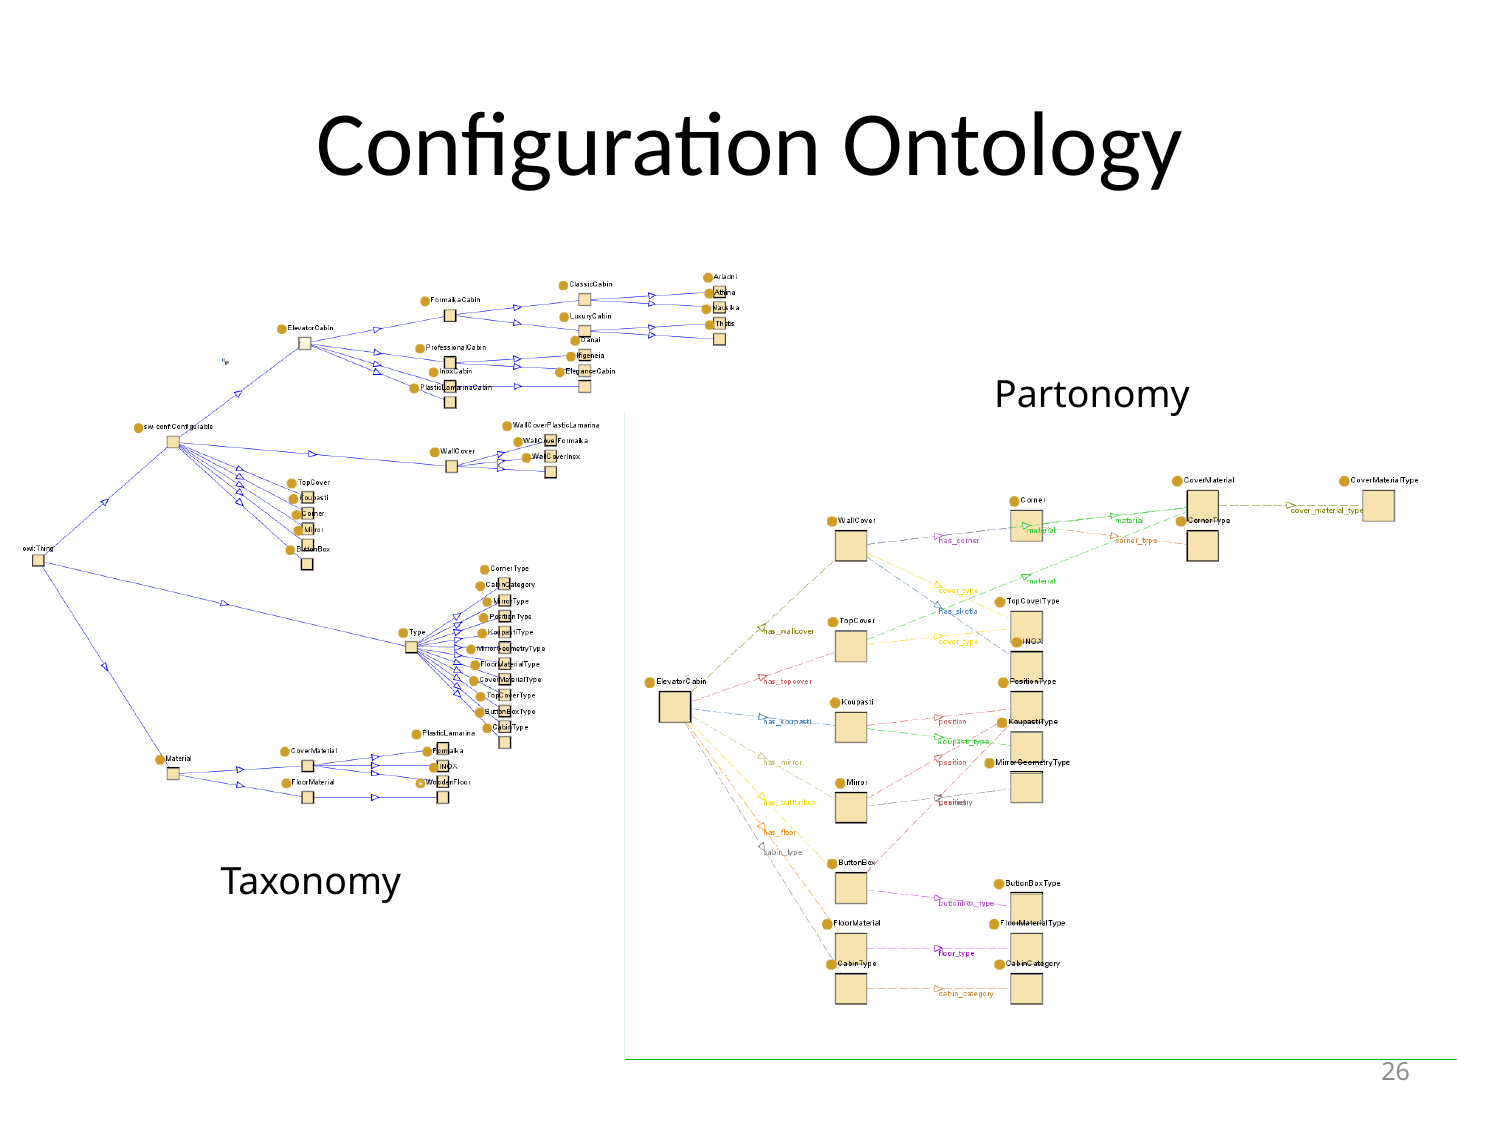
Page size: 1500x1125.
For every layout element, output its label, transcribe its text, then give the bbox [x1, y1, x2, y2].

title Configuration Ontology [75, 45, 1425, 233]
picture [0, 262, 1457, 1060]
text_box Taxonomy [205, 849, 417, 910]
text_box Partonomy [979, 362, 1205, 410]
slide_number 26 [1074, 1068, 1425, 1103]
